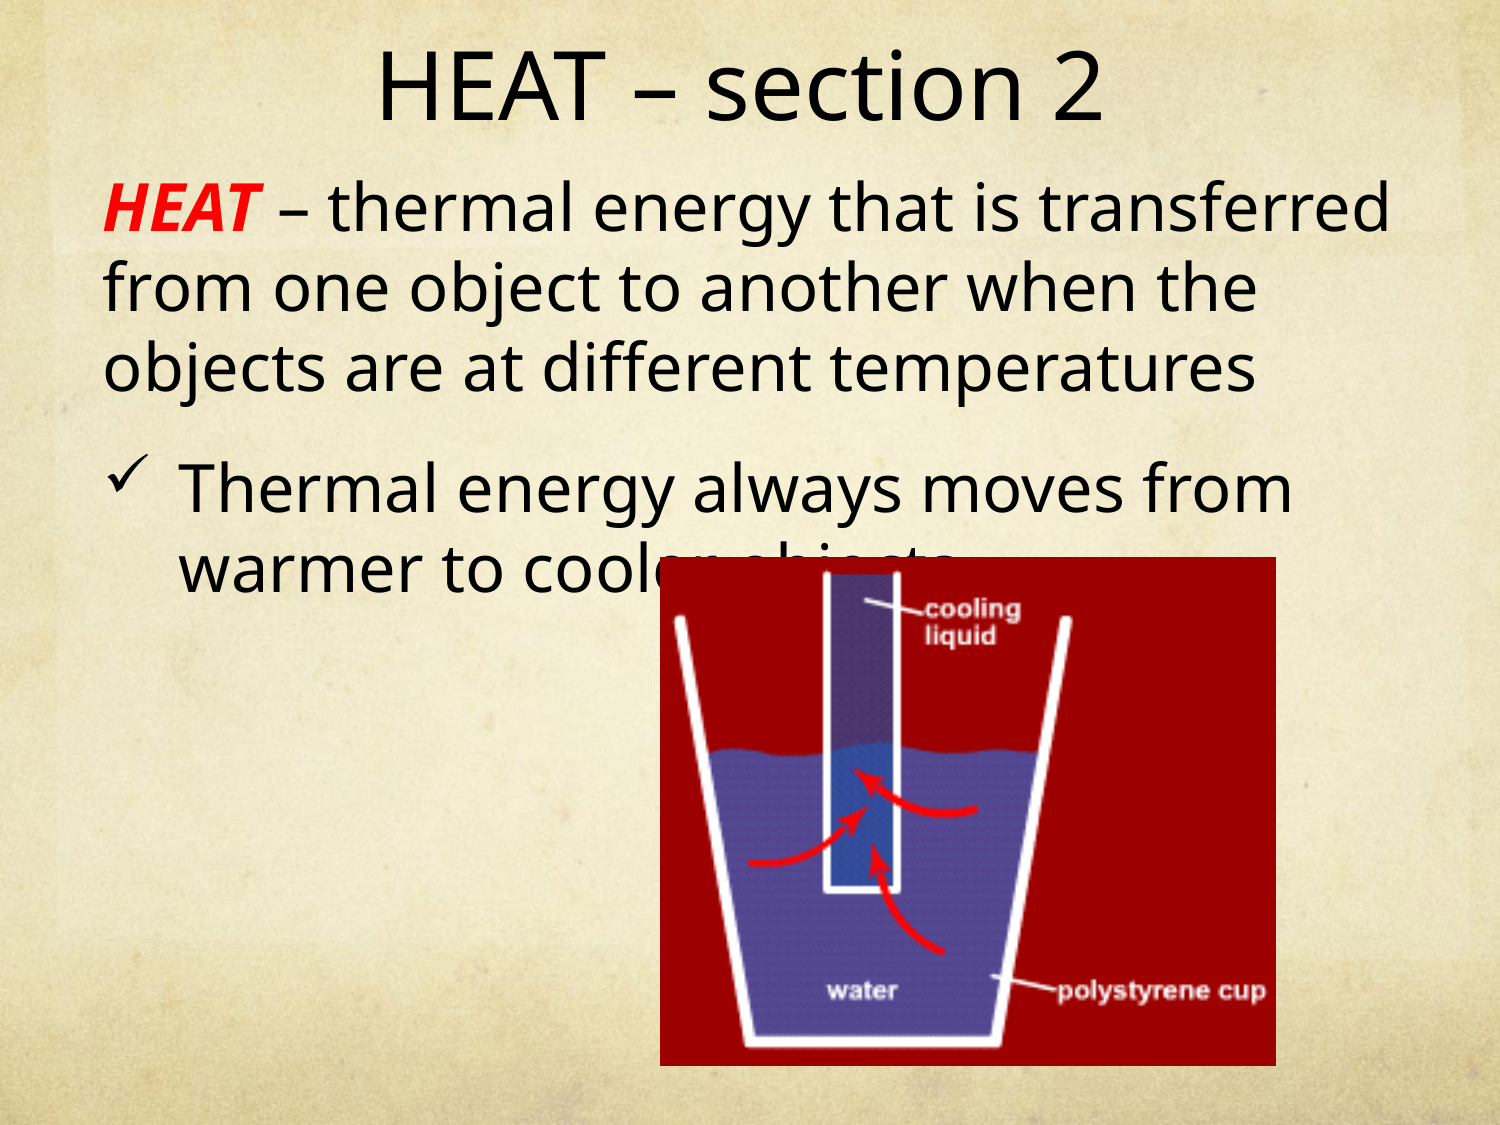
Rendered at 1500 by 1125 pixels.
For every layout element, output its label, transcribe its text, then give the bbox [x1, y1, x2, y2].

picture [0, 0, 1500, 1125]
list HEAT – thermal energy that is transferred from one object to another when the objects are at different temperatures Thermal energy always moves from warmer to cooler objects. [87, 157, 1446, 661]
title HEAT – section 2 [150, 11, 1350, 154]
